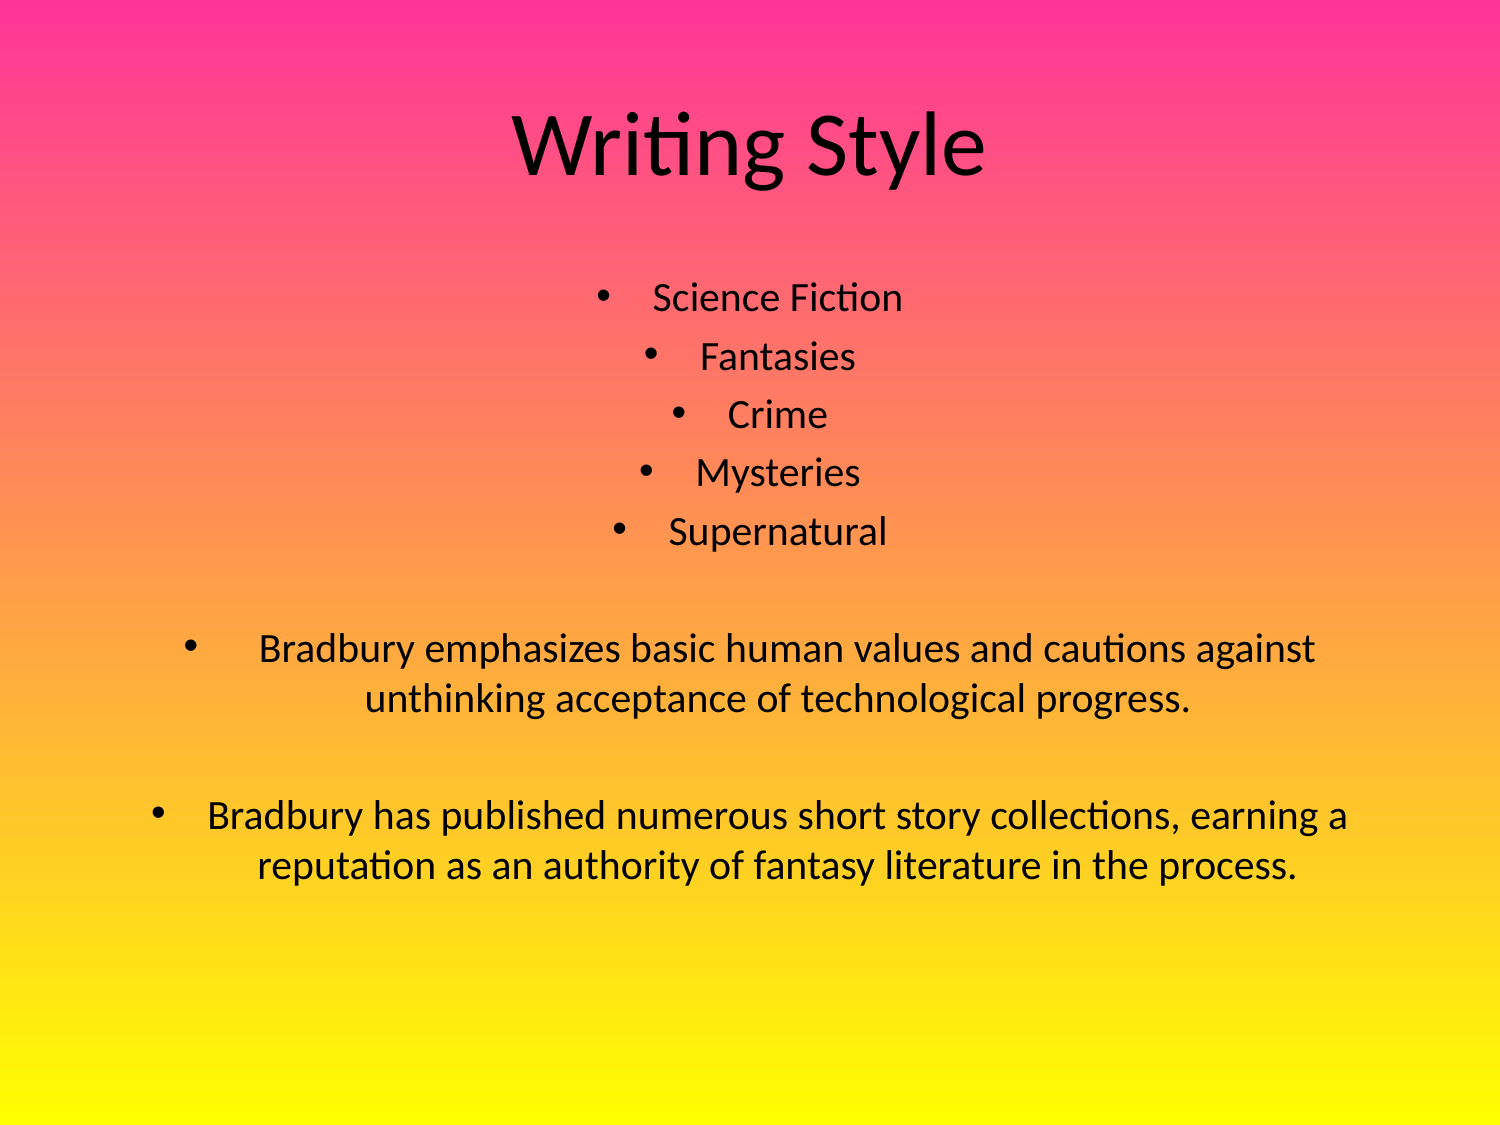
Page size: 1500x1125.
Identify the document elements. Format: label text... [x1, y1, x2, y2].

title Writing Style [75, 45, 1425, 233]
list Science Fiction Fantasies Crime Mysteries Supernatural Bradbury emphasizes basic human values and cautions against unthinking acceptance of technological progress. Bradbury has published numerous short story collections, earning a reputation as an authority of fantasy literature in the process. [75, 262, 1425, 1005]
